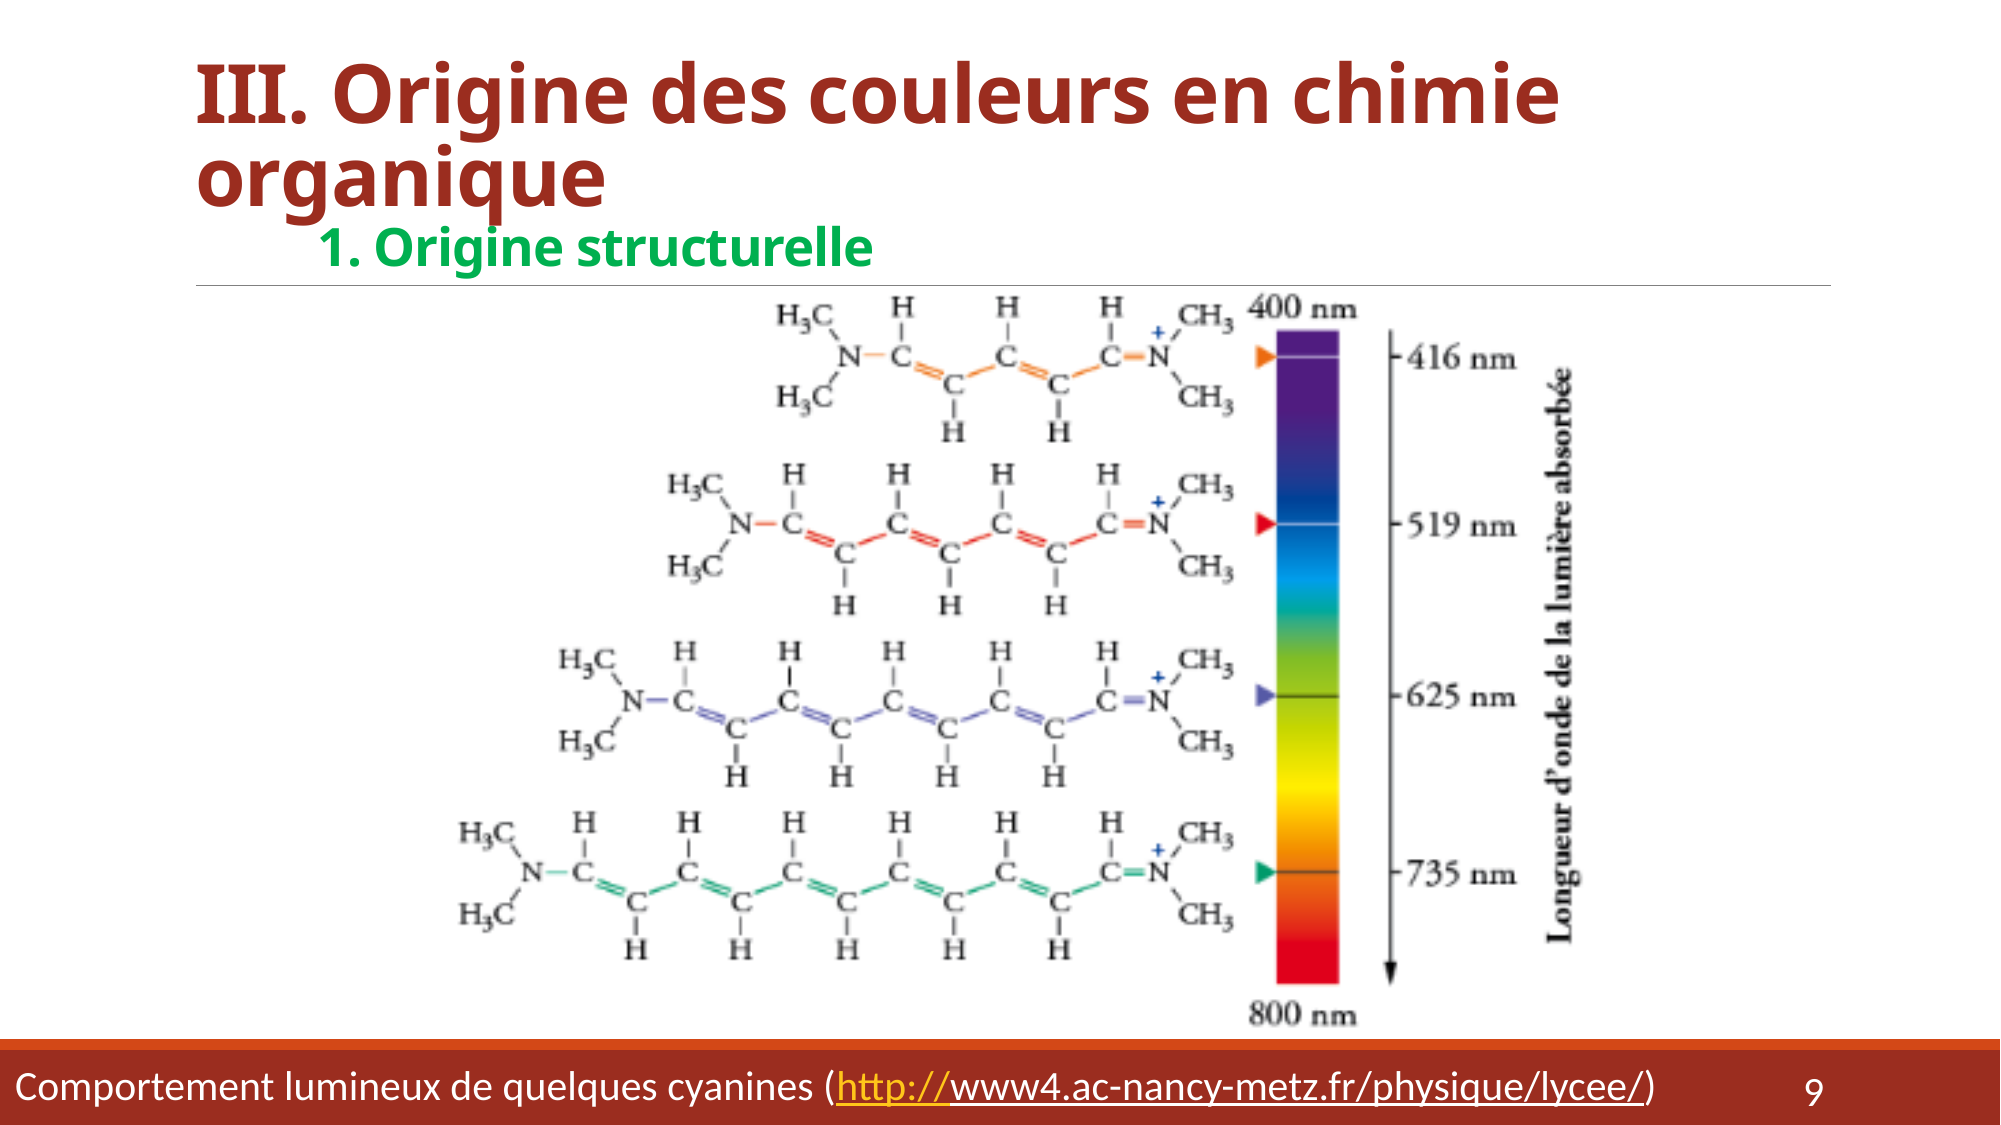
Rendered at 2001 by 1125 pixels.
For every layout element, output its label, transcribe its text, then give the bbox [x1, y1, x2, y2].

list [452, 287, 1586, 1031]
text_box III. Origine des couleurs en chimie organique 1. Origine structurelle [179, 46, 1859, 285]
slide_number 9 [1771, 1059, 1840, 1120]
list Comportement lumineux de quelques cyanines (http://www4.ac-nancy-metz.fr/physique/lycee/) [0, 1056, 1771, 1125]
